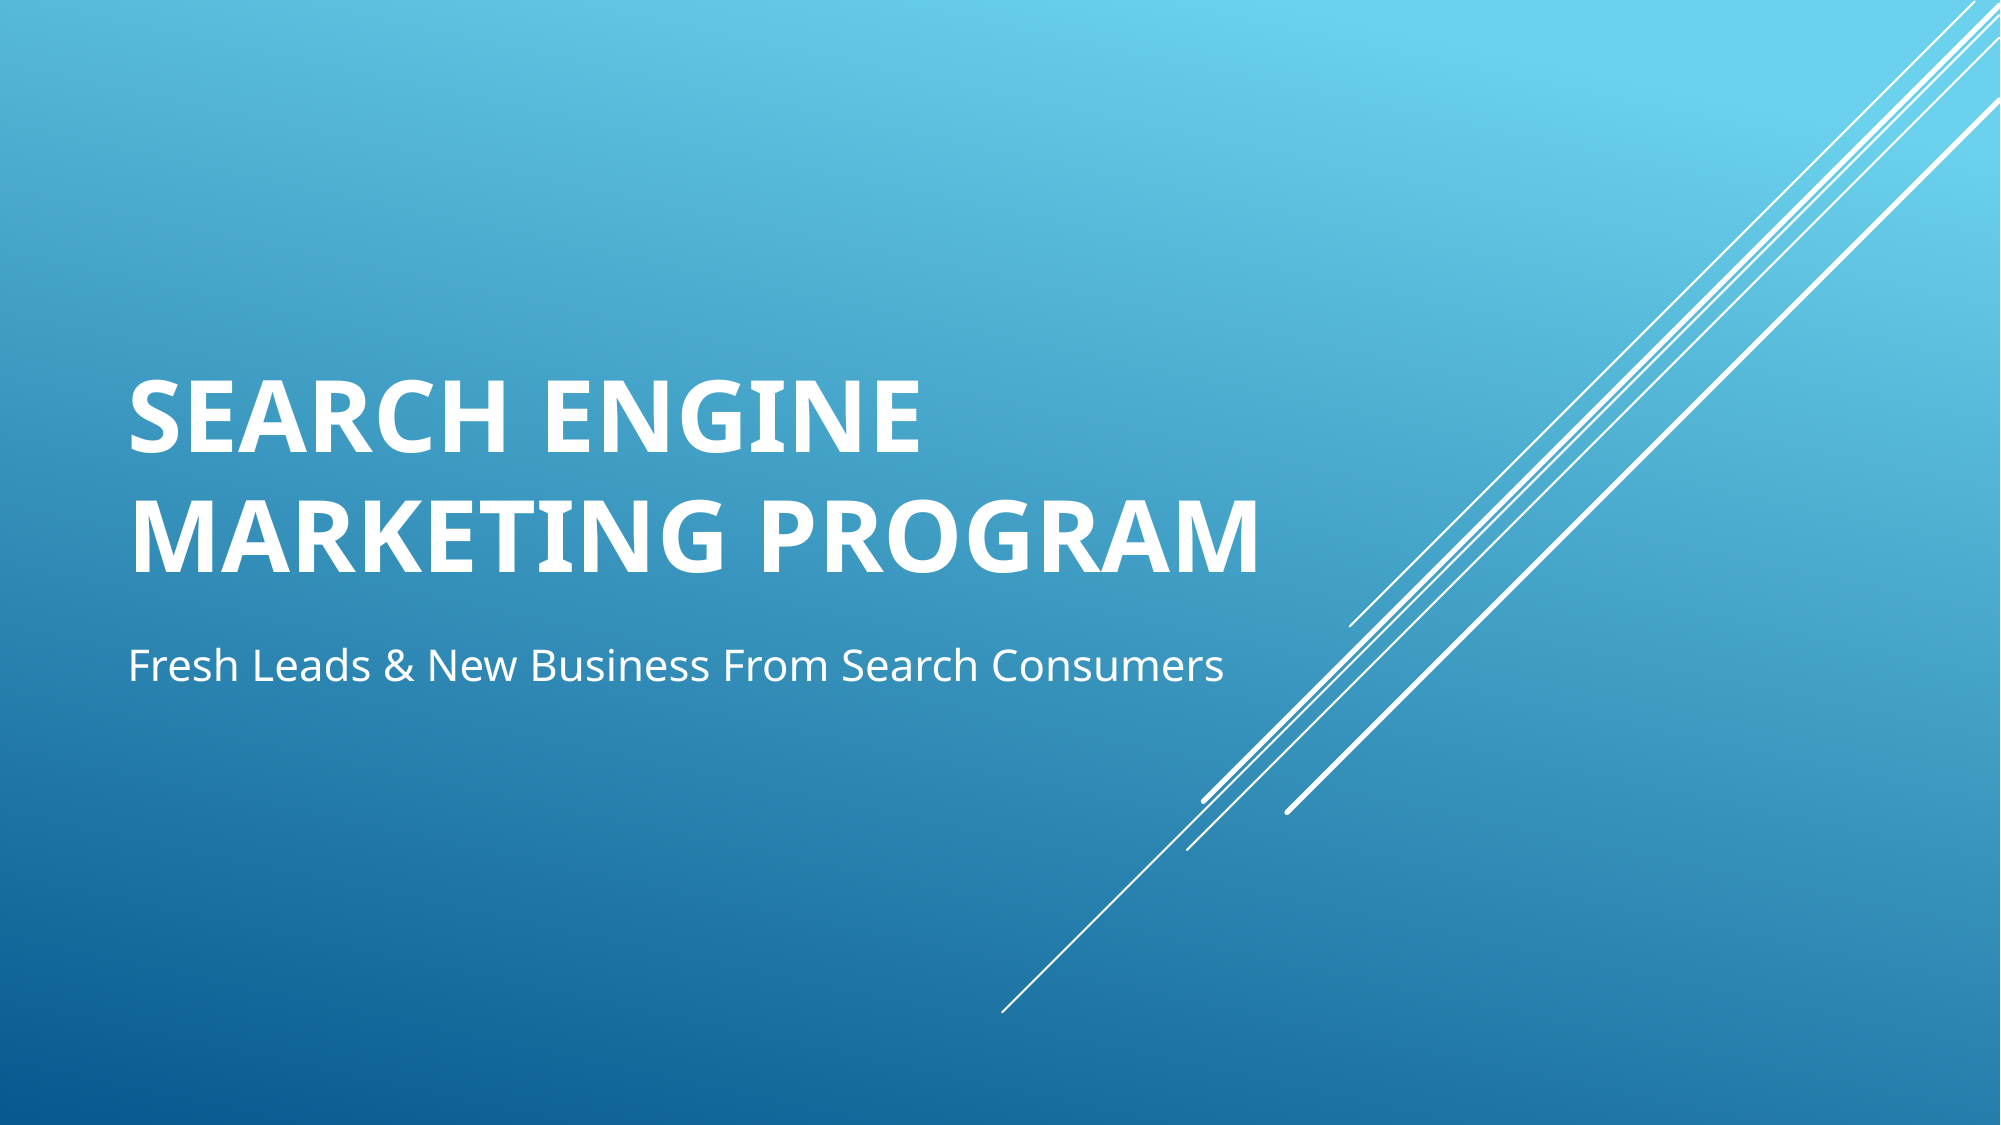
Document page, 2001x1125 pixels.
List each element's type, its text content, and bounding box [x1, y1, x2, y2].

subtitle Fresh Leads & New Business From Search Consumers [112, 630, 1297, 950]
title Search Engine Marketing Program [112, 112, 1705, 600]
